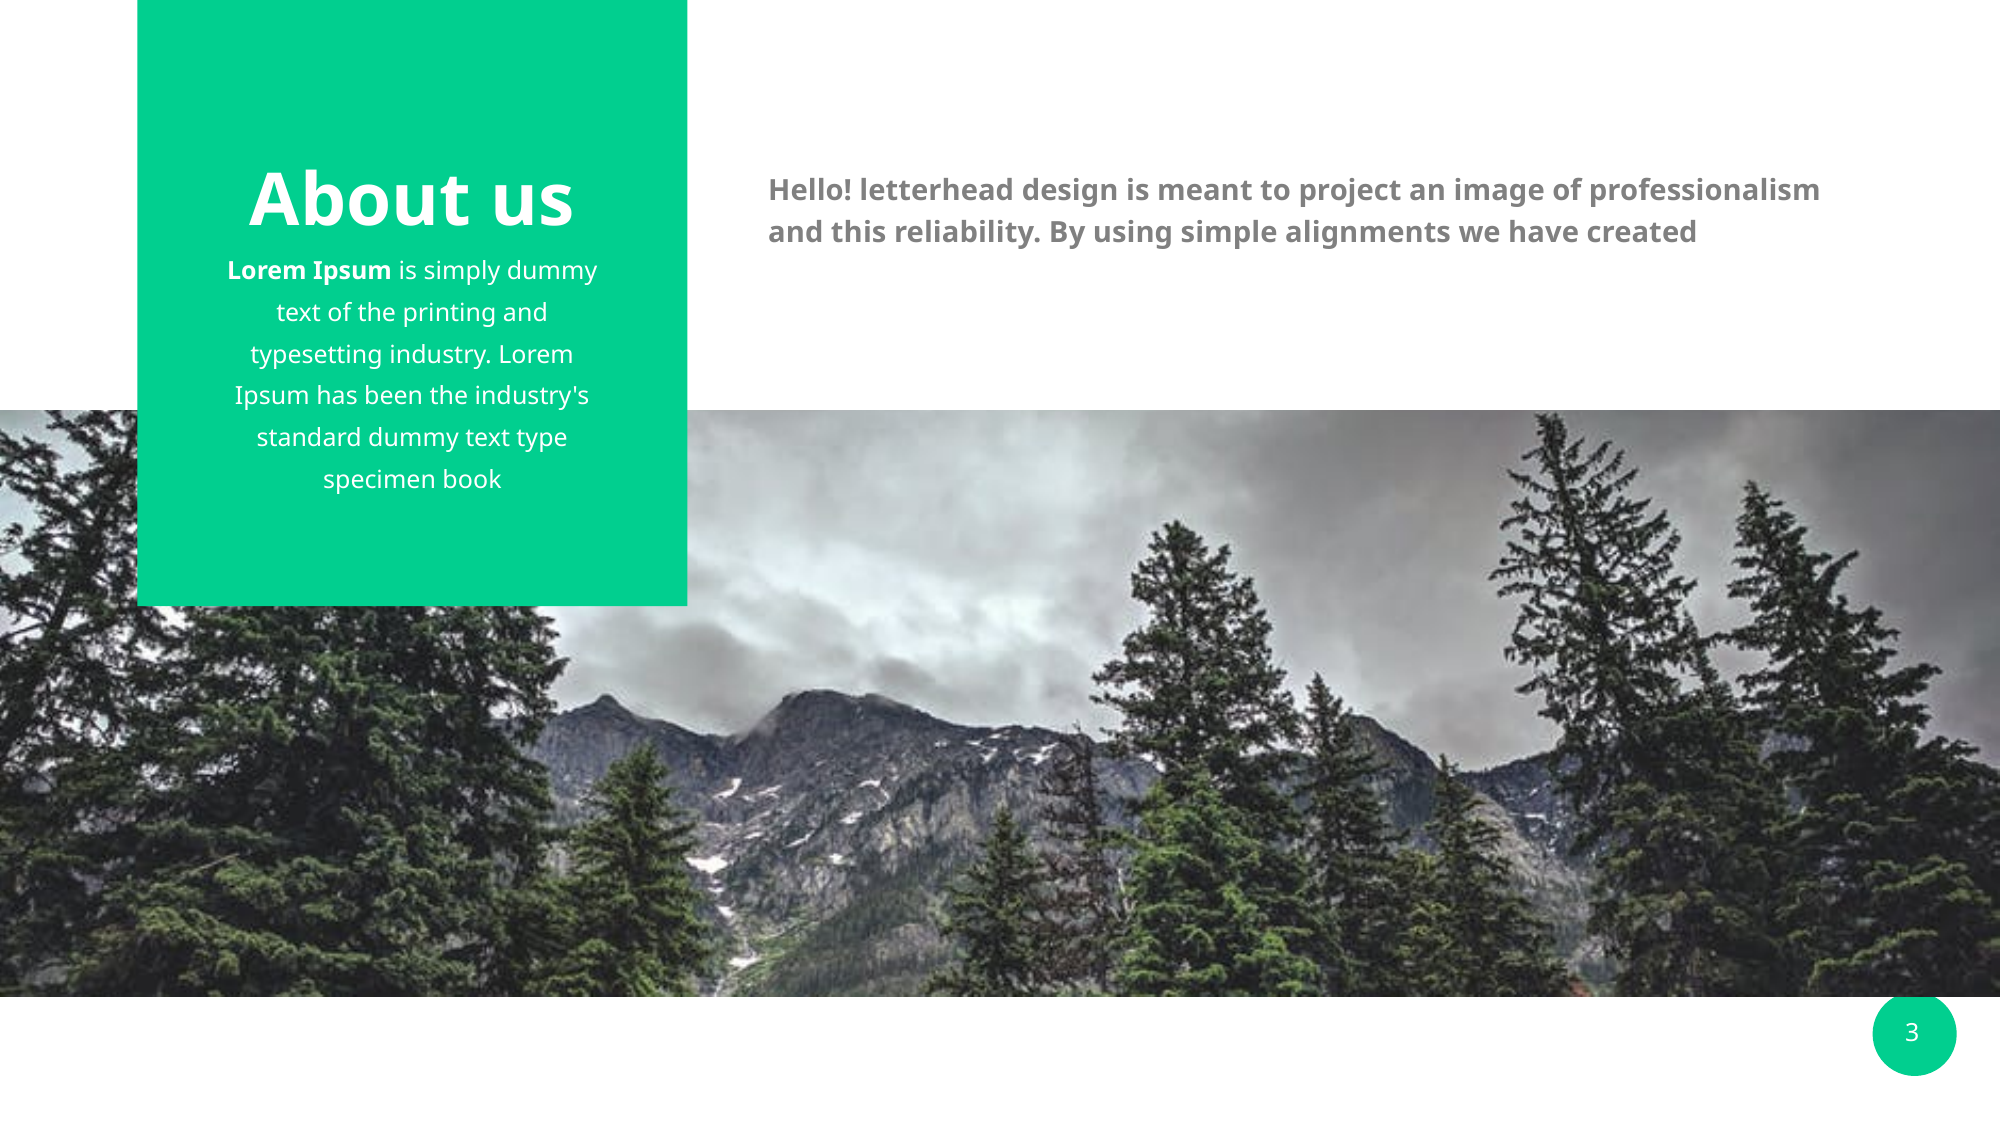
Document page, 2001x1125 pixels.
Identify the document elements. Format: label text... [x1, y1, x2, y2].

slide_number 3 [1876, 1008, 1949, 1060]
picture [0, 410, 2000, 997]
text_box [136, 0, 688, 410]
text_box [198, 144, 627, 462]
text_box Hello! letterhead design is meant to project an image of professionalism and this reliability. By using simple alignments we have created [768, 156, 1857, 256]
